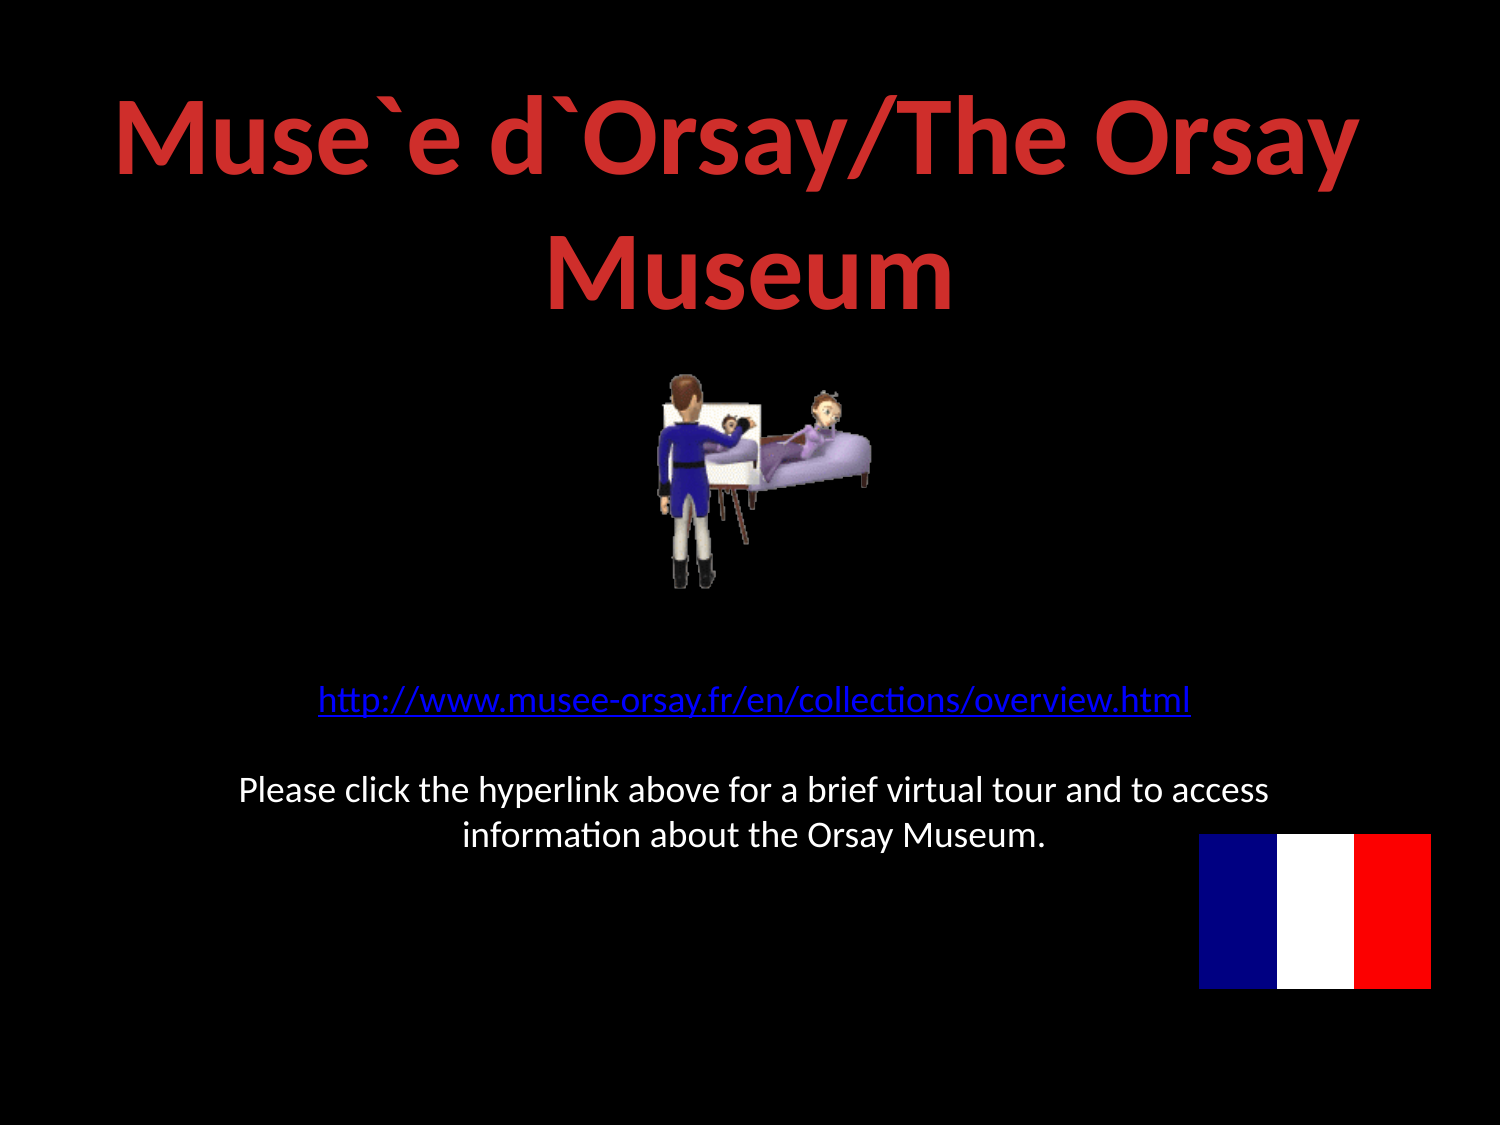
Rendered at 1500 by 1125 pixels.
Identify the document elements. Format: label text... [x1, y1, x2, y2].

text_box http://www.musee-orsay.fr/en/collections/overview.html Please click the hyperlink above for a brief virtual tour and to access information about the Orsay Museum. [170, 667, 1340, 907]
text_box Muse`e d`Orsay/The Orsay Museum [97, 55, 1403, 340]
picture [631, 356, 876, 601]
picture [1197, 832, 1433, 991]
